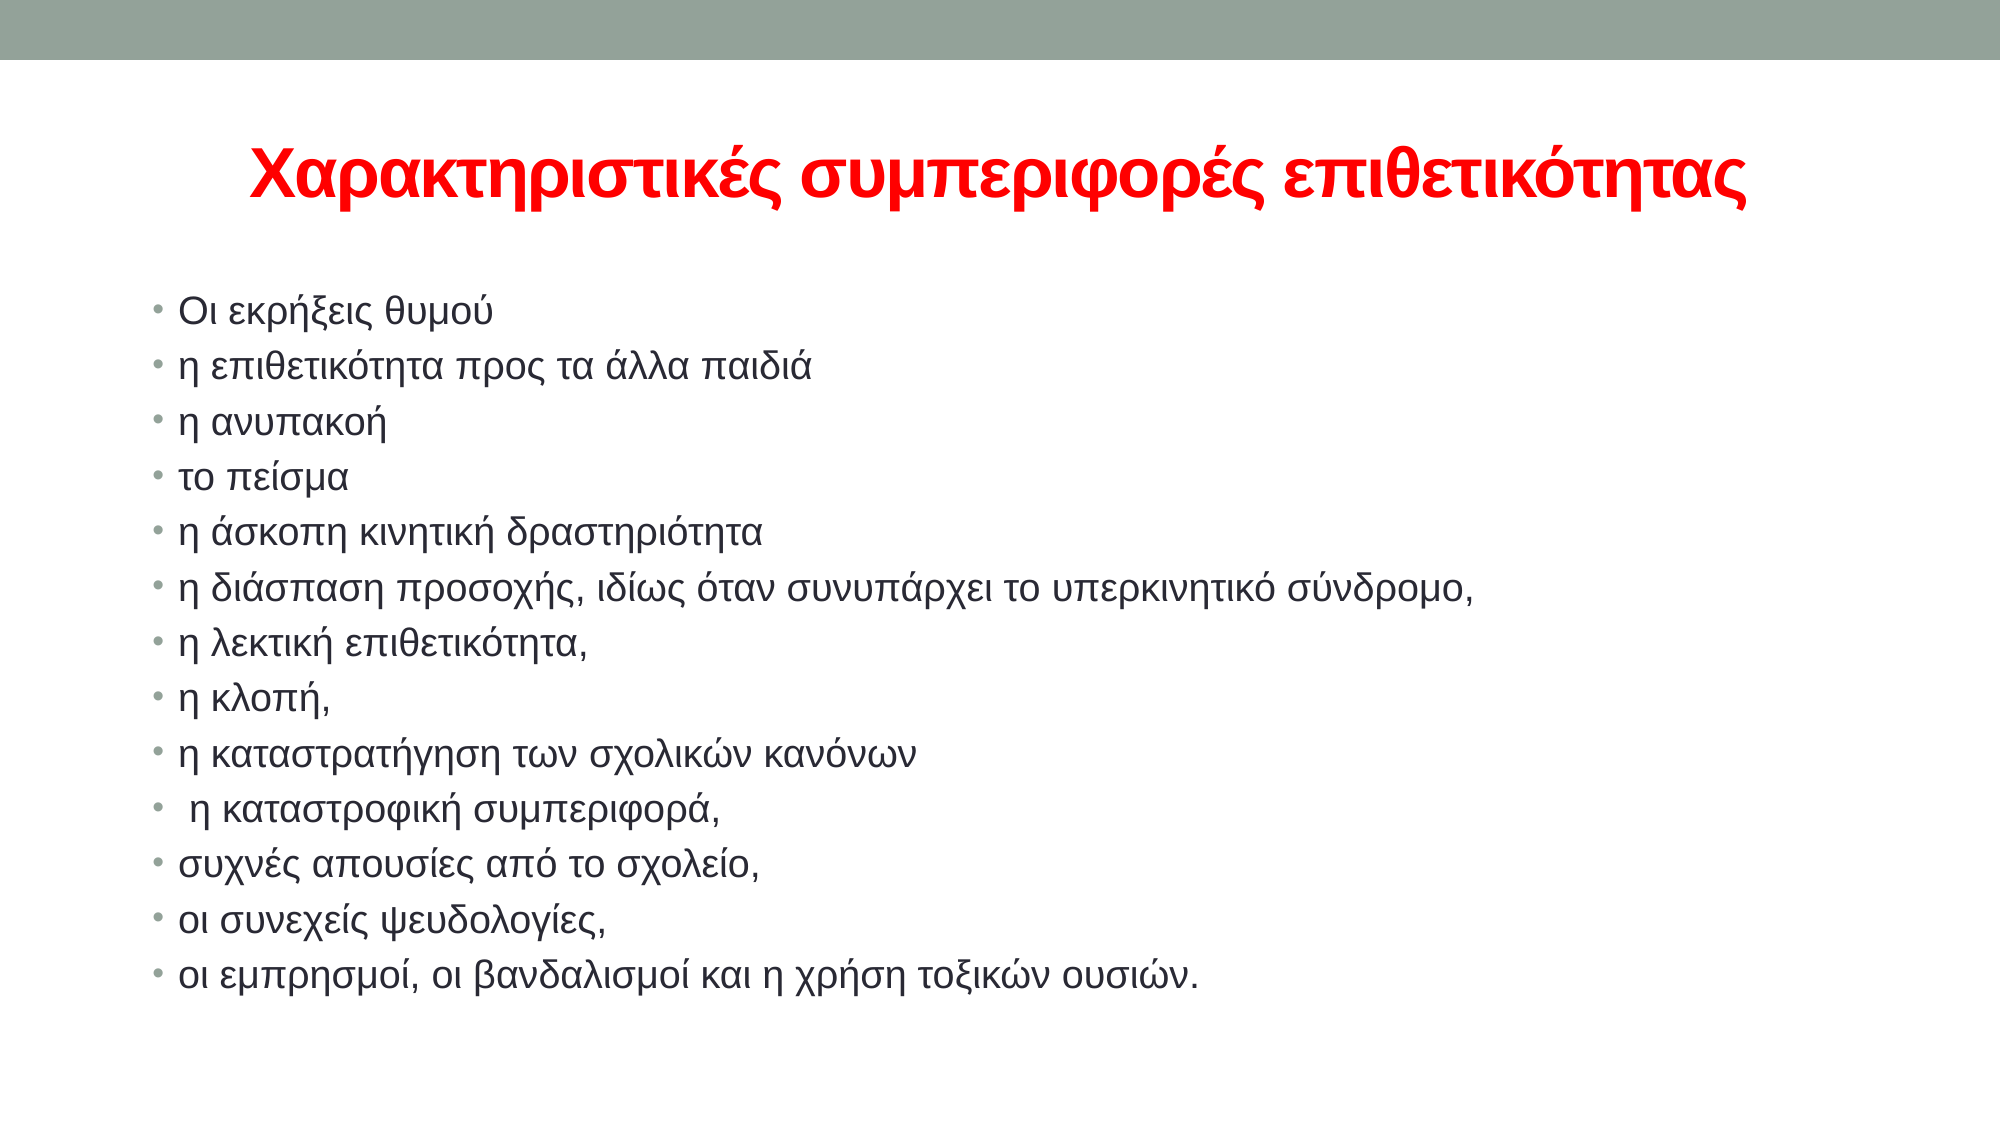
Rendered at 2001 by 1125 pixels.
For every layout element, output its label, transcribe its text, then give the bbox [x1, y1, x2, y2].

list Οι εκρήξεις θυμού η επιθετικότητα προς τα άλλα παιδιά η ανυπακοή το πείσμα η άσκοπη κινητική δραστηριότητα η διάσπαση προσοχής, ιδίως όταν συνυπάρχει το υπερκινητικό σύνδρομο, η λεκτική επιθετικότητα, η κλοπή, η καταστρατήγηση των σχολικών κανόνων η καταστροφική συμπεριφορά, συχνές απουσίες από το σχολείο, οι συνεχείς ψευδολογίες, οι εμπρησμοί, οι βανδαλισμοί και η χρήση τοξικών ουσιών. [137, 277, 1863, 1014]
title Χαρακτηριστικές συμπεριφορές επιθετικότητας [99, 87, 1900, 250]
